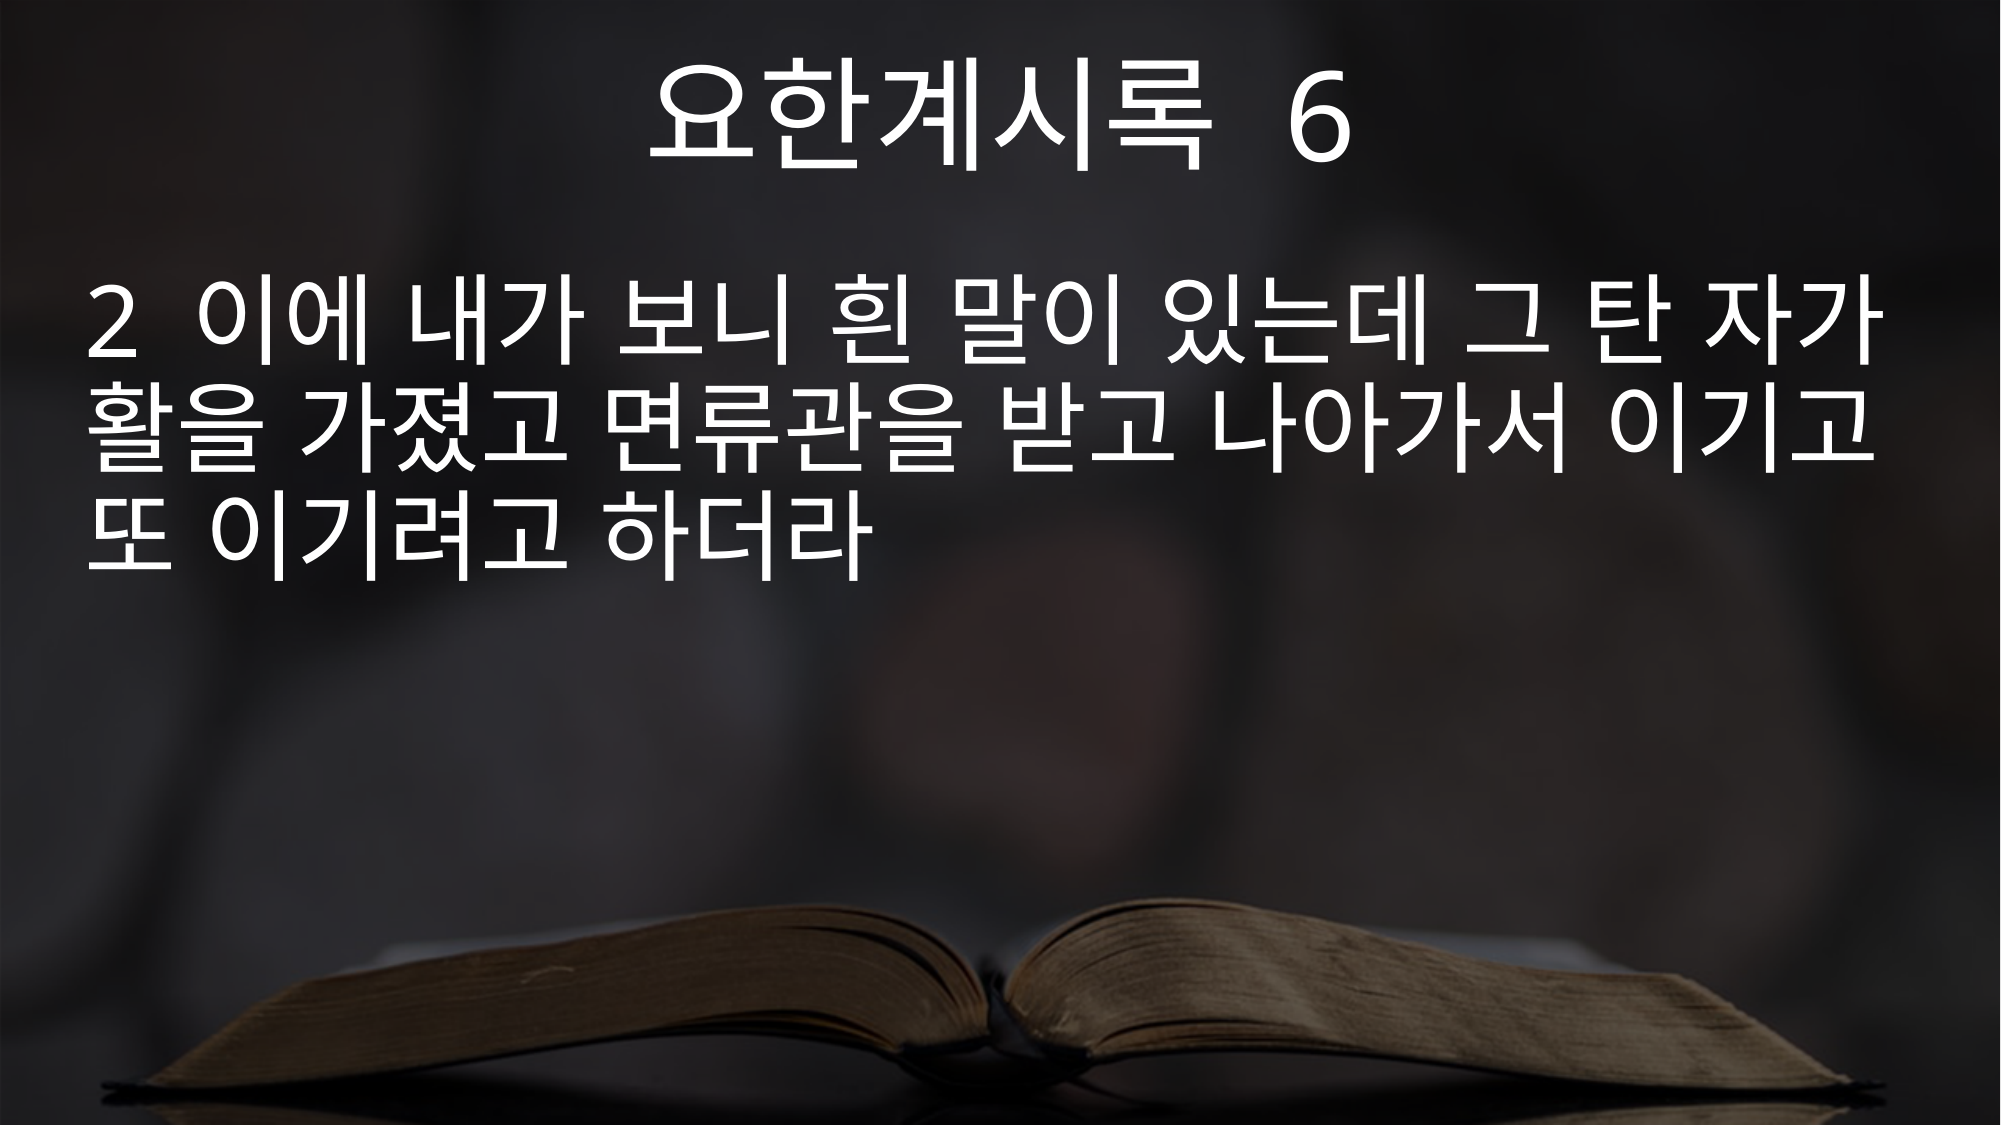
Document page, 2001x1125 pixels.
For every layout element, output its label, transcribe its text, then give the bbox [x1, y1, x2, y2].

list 2 이에 내가 보니 흰 말이 있는데 그 탄 자가 활을 가졌고 면류관을 받고 나아가서 이기고 또 이기려고 하더라 [69, 263, 1953, 423]
picture [0, 0, 2001, 1125]
footer 요한계시록 6 [0, 32, 2000, 192]
